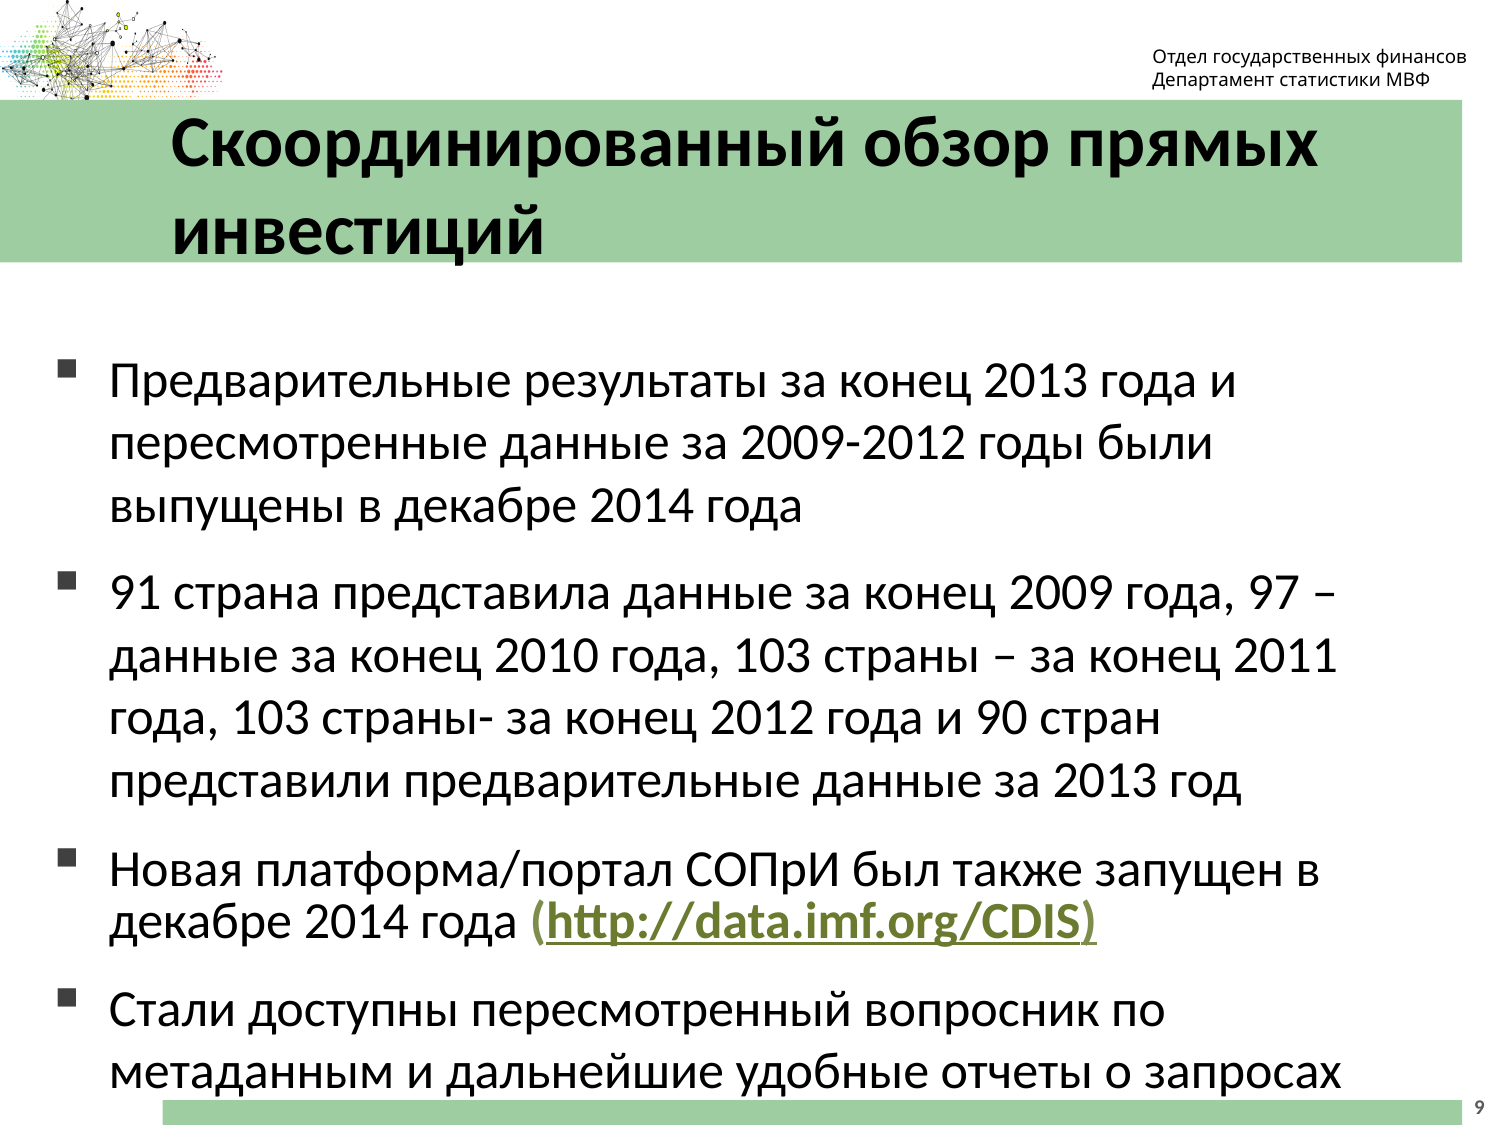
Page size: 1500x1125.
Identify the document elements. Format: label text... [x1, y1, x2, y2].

picture [0, 0, 225, 99]
text_box Отдел государственных финансов Департамент статистики МВФ [1137, 37, 1500, 98]
title Скоординированный обзор прямых инвестиций [0, 99, 1463, 263]
list Предварительные результаты за конец 2013 года и пересмотренные данные за 2009-2012 годы были выпущены в декабре 2014 года 91 страна представила данные за конец 2009 года, 97 – данные за конец 2010 года, 103 страны – за конец 2011 года, 103 страны- за конец 2012 года и 90 стран представили предварительные данные за 2013 год Новая платформа/портал СОПрИ был также запущен в декабре 2014 года (http://data.imf.org/CDIS) Стали доступны пересмотренный вопросник по метаданным и дальнейшие удобные отчеты о запросах [37, 262, 1463, 1088]
slide_number 9 [1441, 1074, 1500, 1125]
